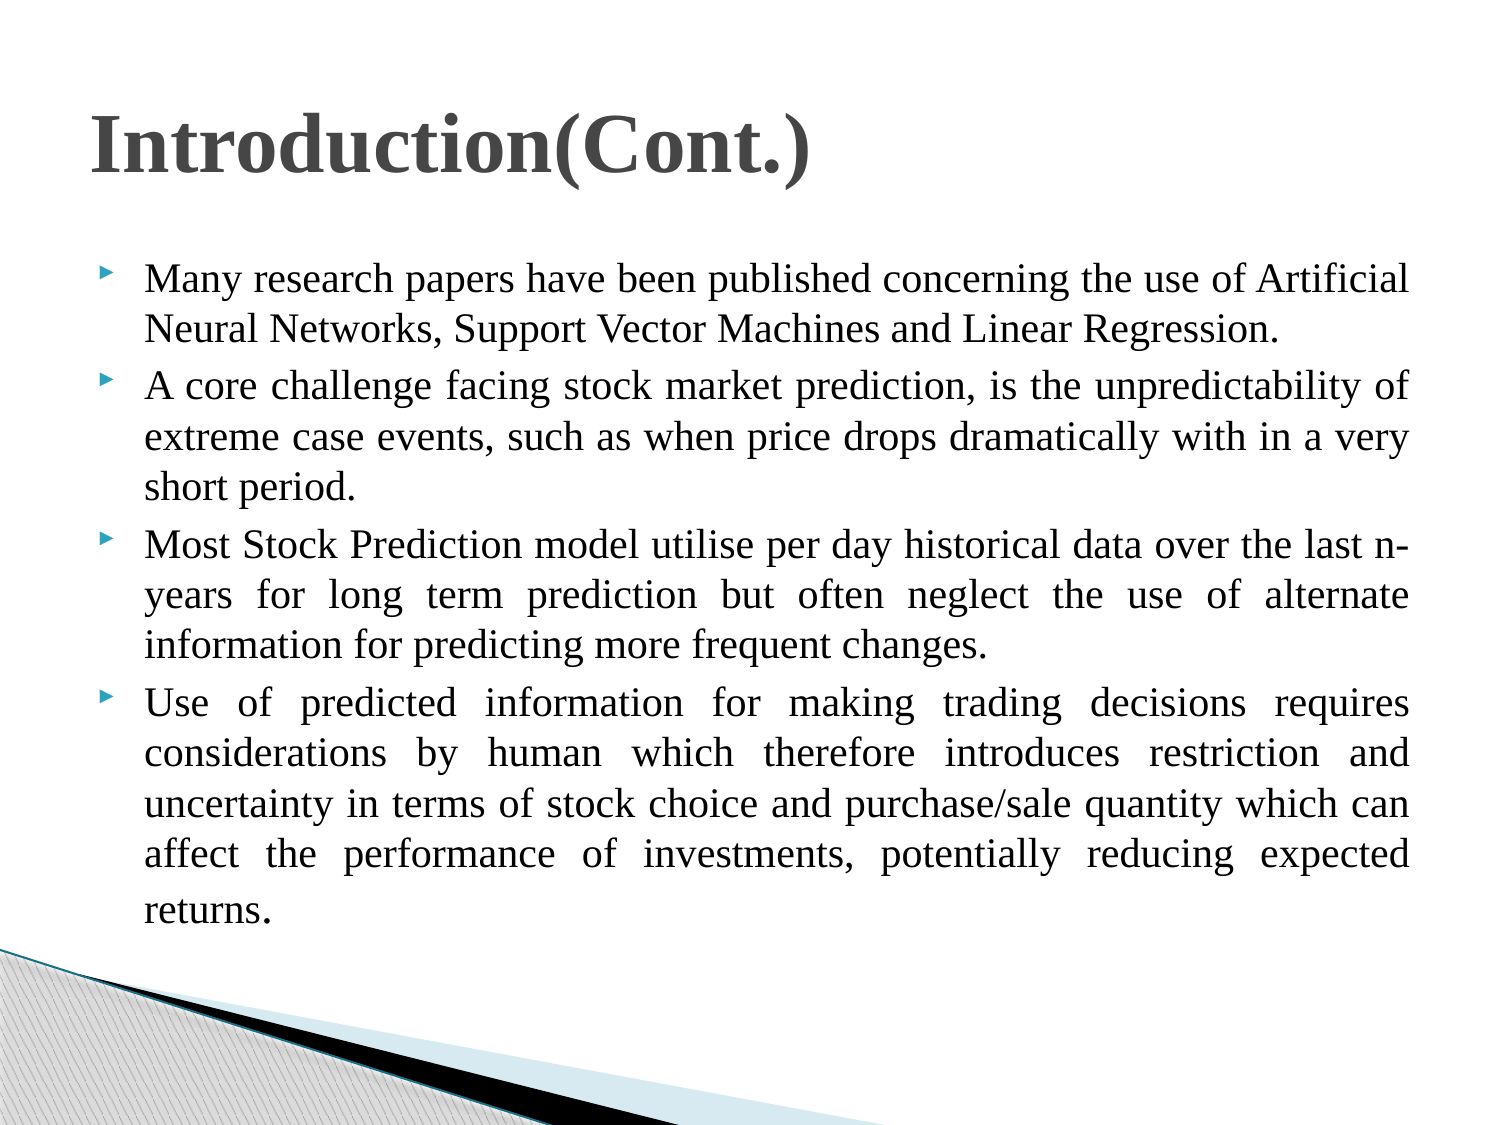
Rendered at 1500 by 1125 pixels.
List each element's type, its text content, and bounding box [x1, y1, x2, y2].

title Introduction(Cont.) [75, 45, 1425, 233]
list Many research papers have been published concerning the use of Artificial Neural Networks, Support Vector Machines and Linear Regression. A core challenge facing stock market prediction, is the unpredictability of extreme case events, such as when price drops dramatically with in a very short period. Most Stock Prediction model utilise per day historical data over the last n-years for long term prediction but often neglect the use of alternate information for predicting more frequent changes. Use of predicted information for making trading decisions requires considerations by human which therefore introduces restriction and uncertainty in terms of stock choice and purchase/sale quantity which can affect the performance of investments, potentially reducing expected returns. [75, 243, 1425, 986]
